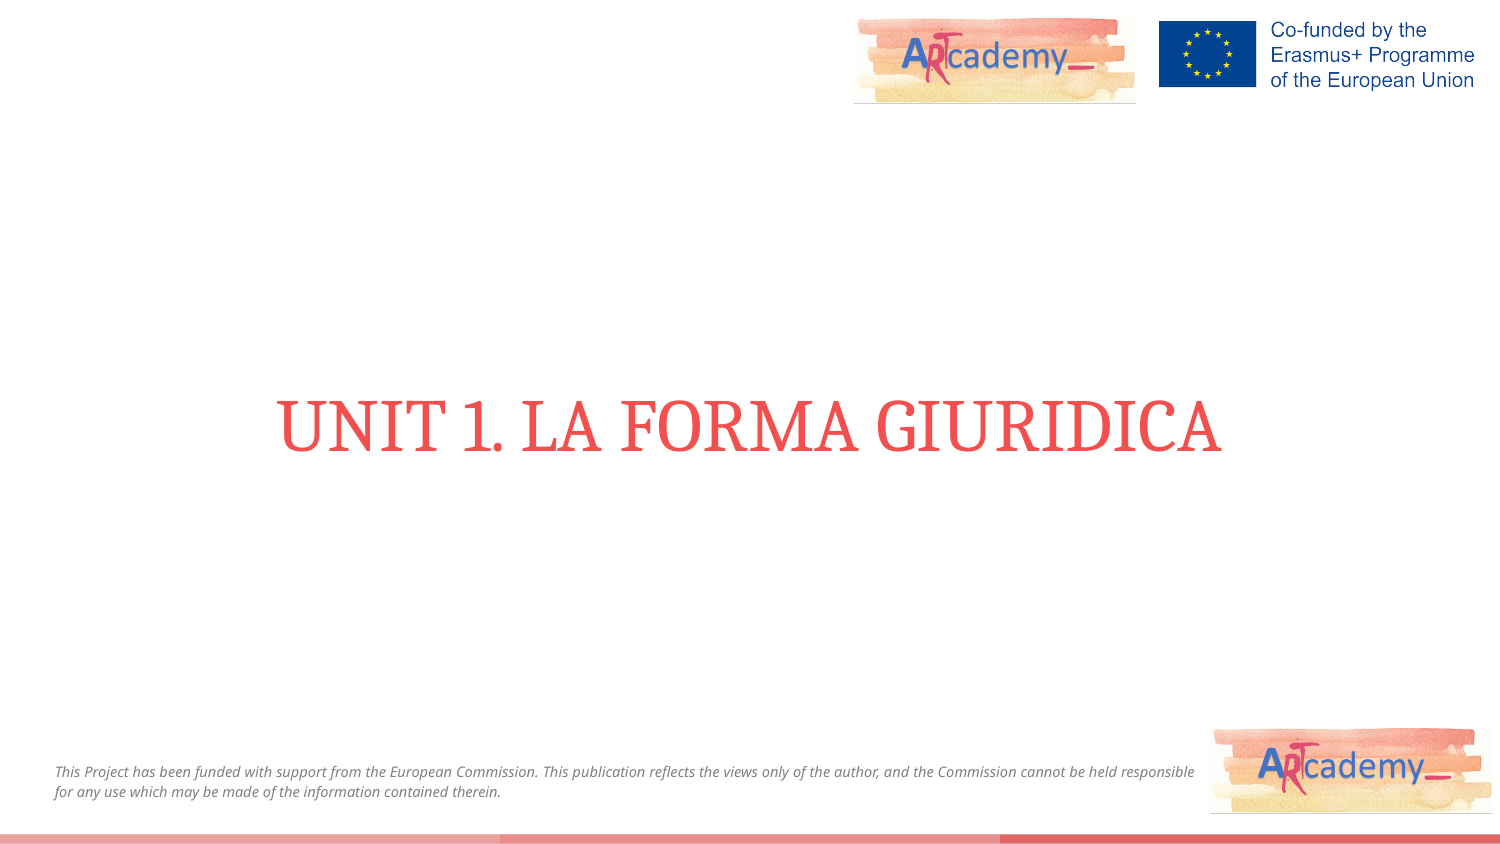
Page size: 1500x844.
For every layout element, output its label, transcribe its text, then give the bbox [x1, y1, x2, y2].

picture [854, 0, 1137, 134]
text_box This Project has been funded with support from the European Commission. This publication reflects the views only of the author, and the Commission cannot be held responsible for any use which may be made of the information contained therein. [39, 754, 1205, 799]
picture [1158, 21, 1474, 91]
picture [1210, 709, 1493, 844]
title UNIT 1. LA FORMA GIURIDICA [164, 274, 1336, 482]
